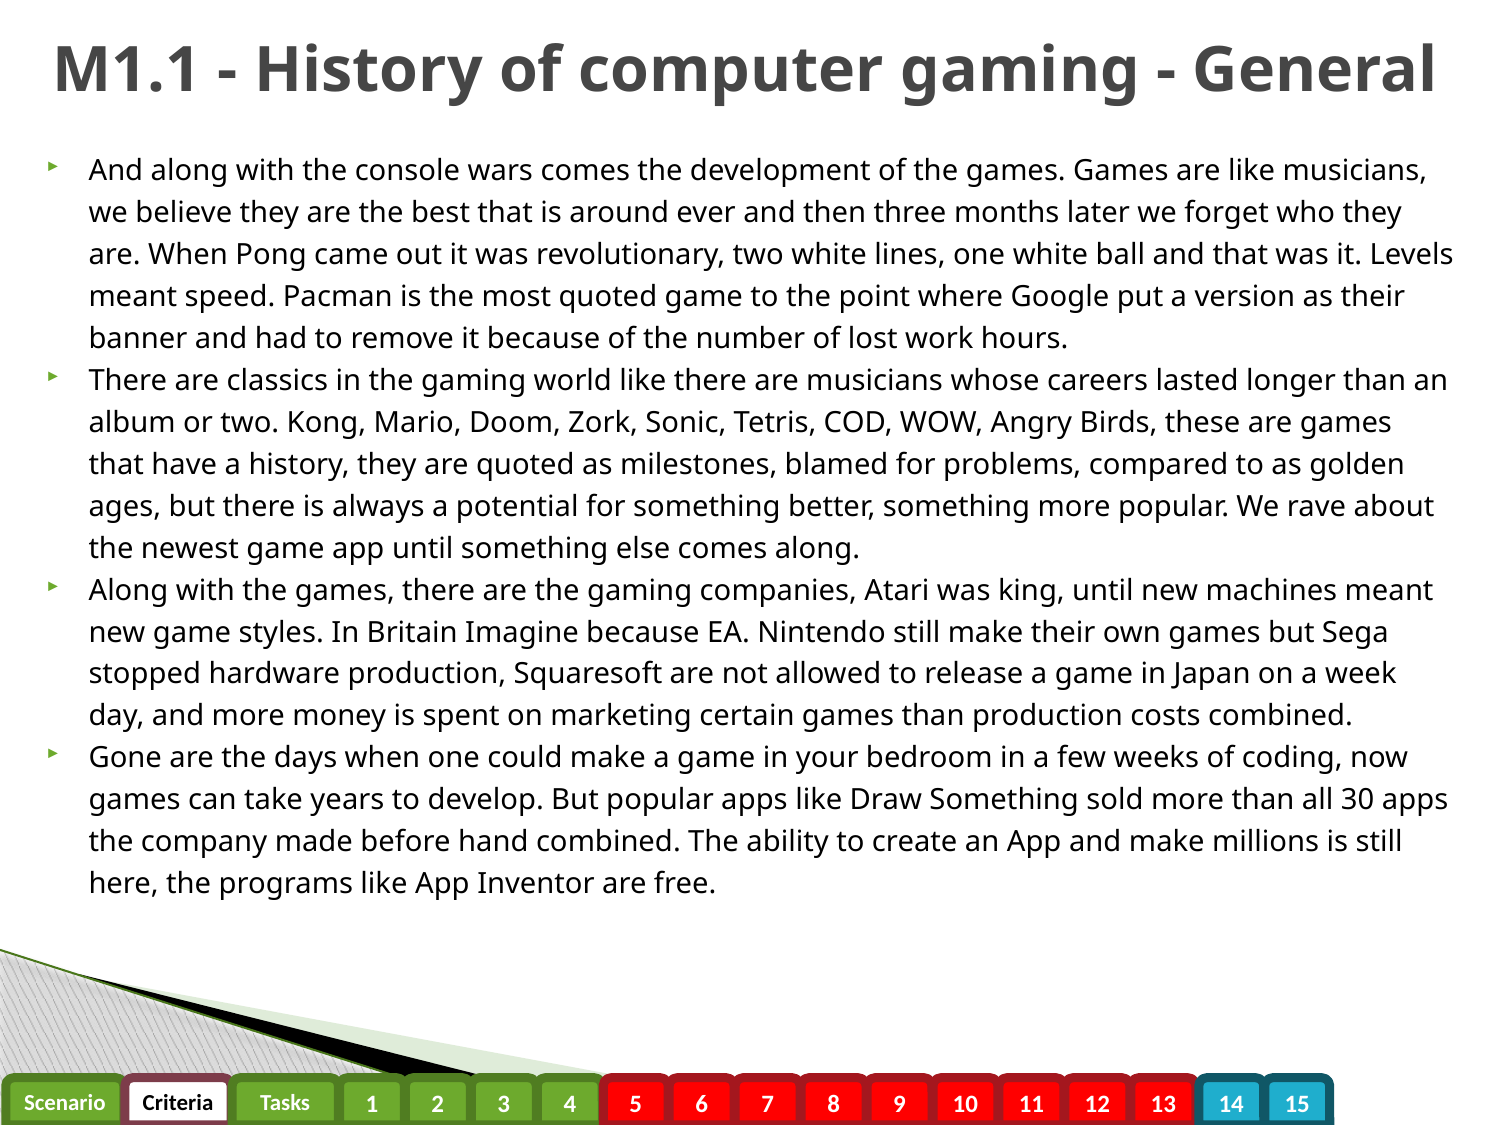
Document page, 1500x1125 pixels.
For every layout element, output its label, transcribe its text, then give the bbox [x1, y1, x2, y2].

list And along with the console wars comes the development of the games. Games are like musicians, we believe they are the best that is around ever and then three months later we forget who they are. When Pong came out it was revolutionary, two white lines, one white ball and that was it. Levels meant speed. Pacman is the most quoted game to the point where Google put a version as their banner and had to remove it because of the number of lost work hours. There are classics in the gaming world like there are musicians whose careers lasted longer than an album or two. Kong, Mario, Doom, Zork, Sonic, Tetris, COD, WOW, Angry Birds, these are games that have a history, they are quoted as milestones, blamed for problems, compared to as golden ages, but there is always a potential for something better, something more popular. We rave about the newest game app until something else comes along. Along with the games, there are the gaming companies, Atari was king, until new machines meant new game styles. In Britain Imagine because EA. Nintendo still make their own games but Sega stopped hardware production, Squaresoft are not allowed to release a game in Japan on a week day, and more money is spent on marketing certain games than production costs combined. Gone are the days when one could make a game in your bedroom in a few weeks of coding, now games can take years to develop. But popular apps like Draw Something sold more than all 30 apps the company made before hand combined. The ability to create an App and make millions is still here, the programs like App Inventor are free. [29, 137, 1471, 1083]
title M1.1 - History of computer gaming - General [37, 19, 1471, 114]
